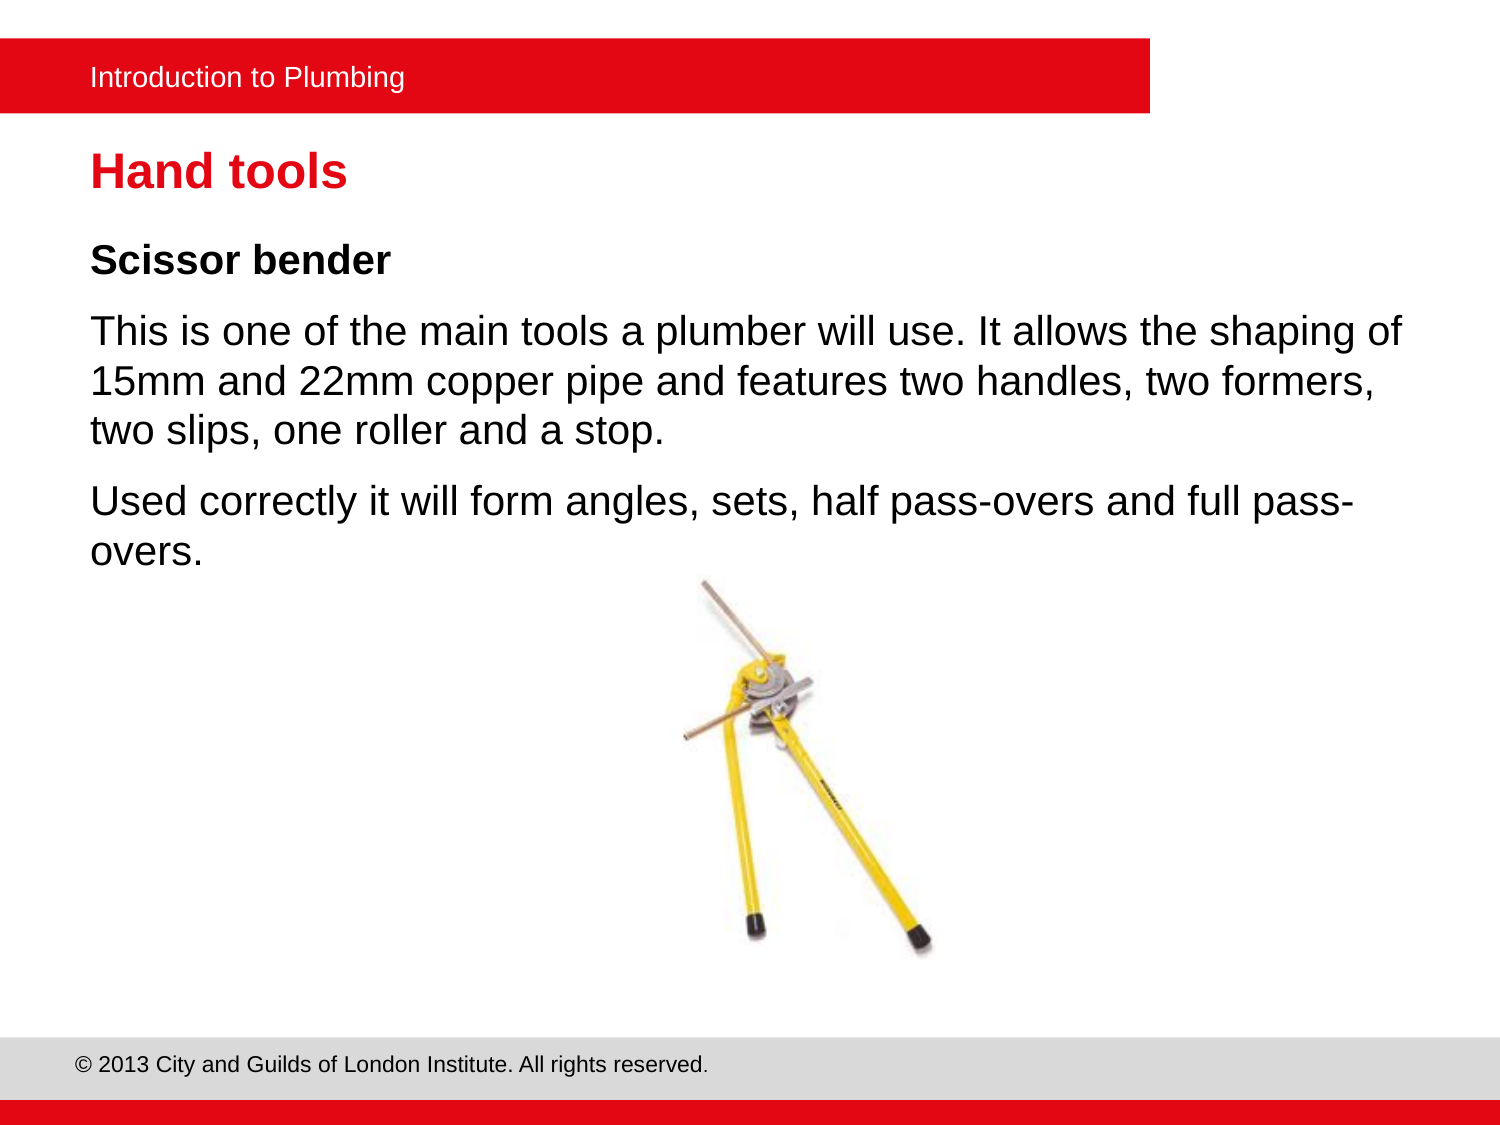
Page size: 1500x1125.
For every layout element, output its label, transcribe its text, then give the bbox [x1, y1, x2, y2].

title Hand tools [74, 137, 1424, 201]
picture [666, 573, 939, 962]
list Scissor bender This is one of the main tools a plumber will use. It allows the shaping of 15mm and 22mm copper pipe and features two handles, two formers, two slips, one roller and a stop. Used correctly it will form angles, sets, half pass-overs and full pass-overs. [74, 224, 1426, 1012]
text_box [138, 255, 169, 321]
